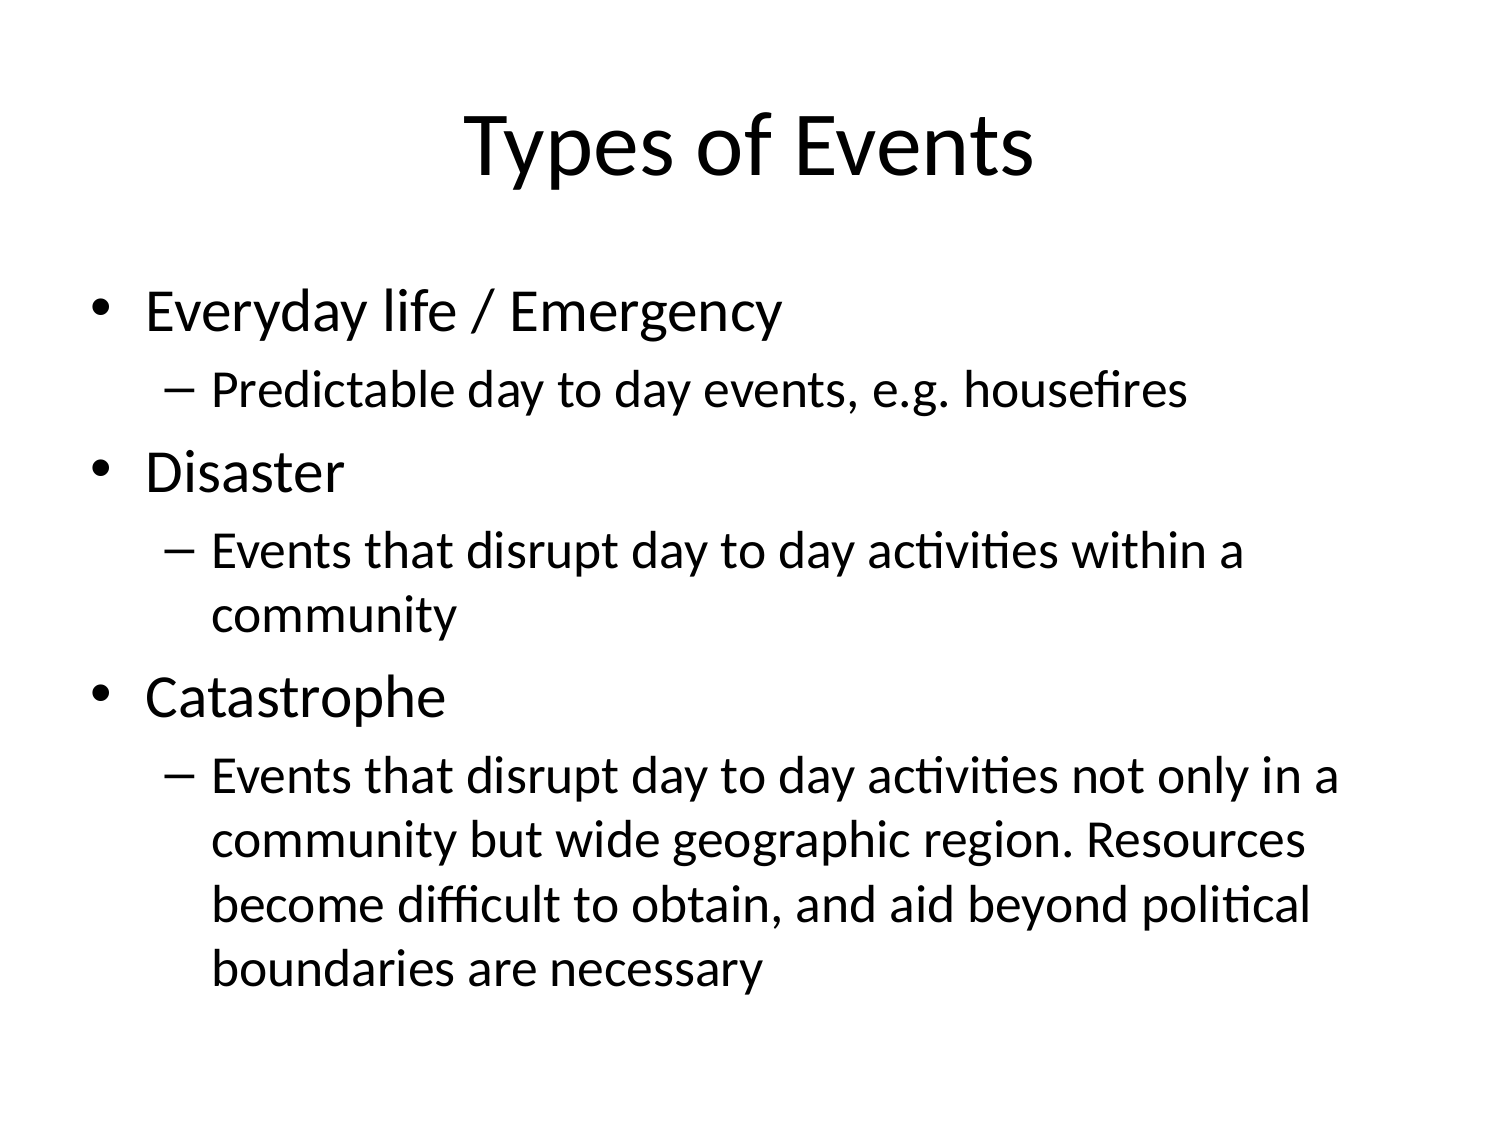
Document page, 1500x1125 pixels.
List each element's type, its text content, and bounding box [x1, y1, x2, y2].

title Types of Events [75, 45, 1425, 233]
list Everyday life / Emergency Predictable day to day events, e.g. housefires Disaster Events that disrupt day to day activities within a community Catastrophe Events that disrupt day to day activities not only in a community but wide geographic region. Resources become difficult to obtain, and aid beyond political boundaries are necessary [75, 262, 1425, 1005]
